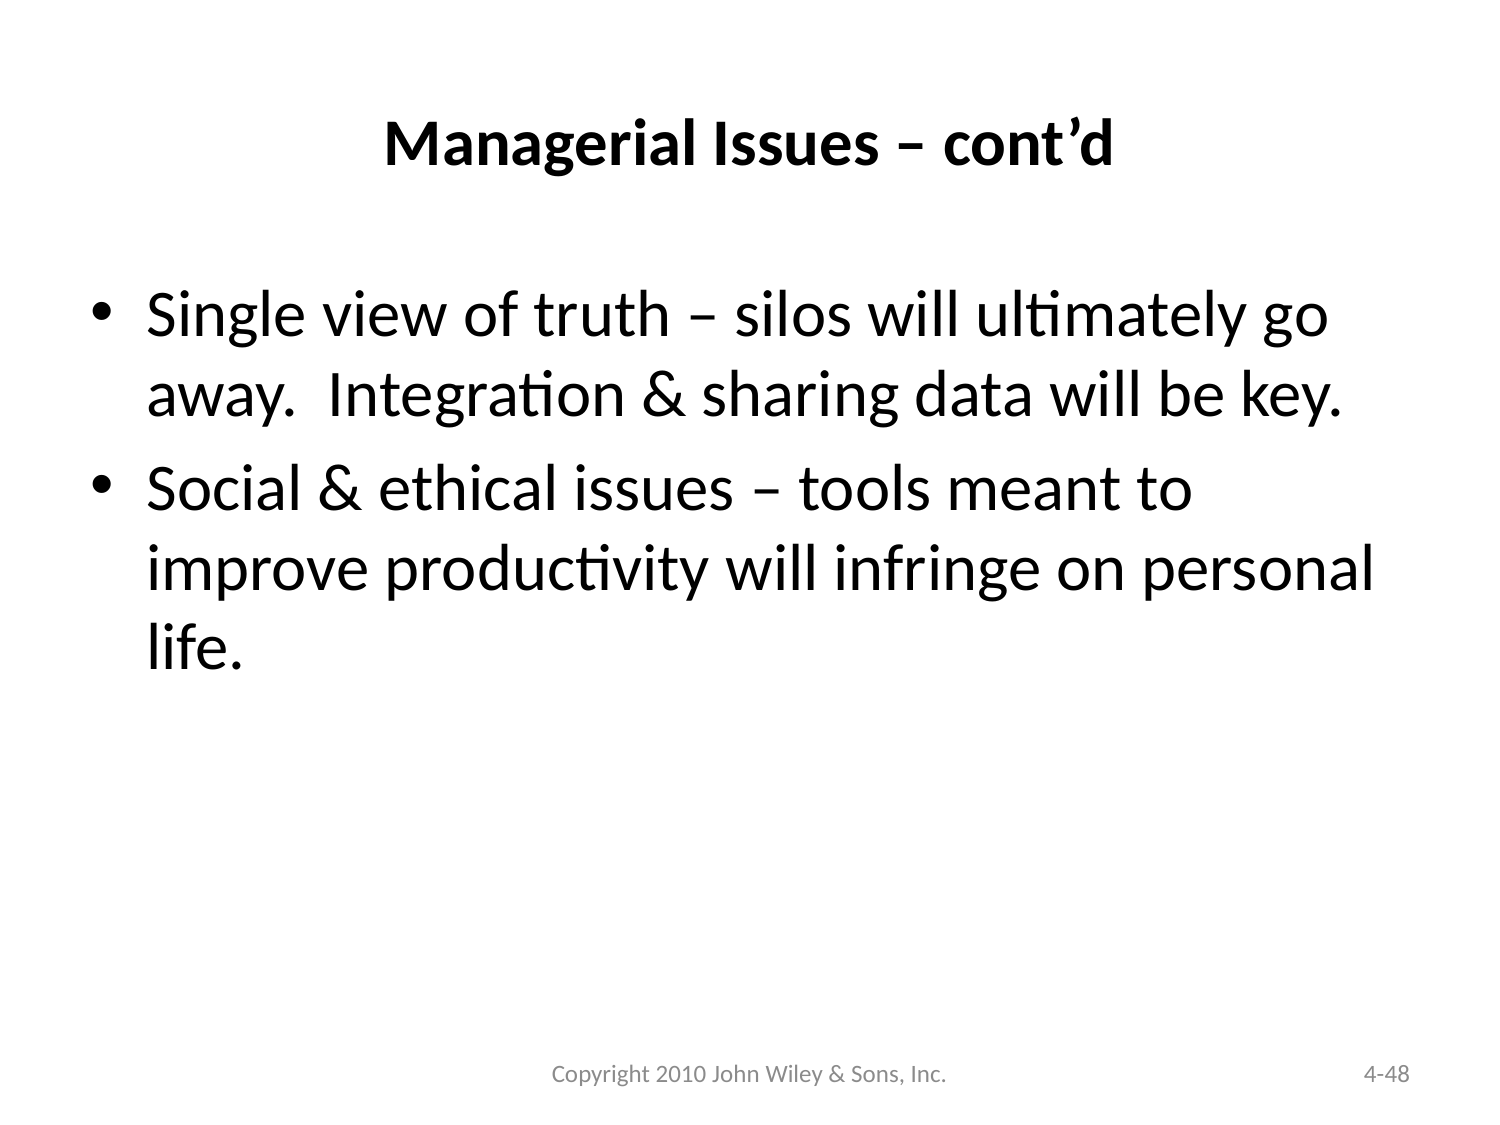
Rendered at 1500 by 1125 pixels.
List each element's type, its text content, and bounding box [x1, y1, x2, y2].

list Single view of truth – silos will ultimately go away. Integration & sharing data will be key. Social & ethical issues – tools meant to improve productivity will infringe on personal life. [75, 262, 1425, 1005]
title Managerial Issues – cont’d [75, 45, 1425, 233]
slide_number 4-48 [1074, 1042, 1425, 1103]
footer Copyright 2010 John Wiley & Sons, Inc. [512, 1042, 988, 1103]
